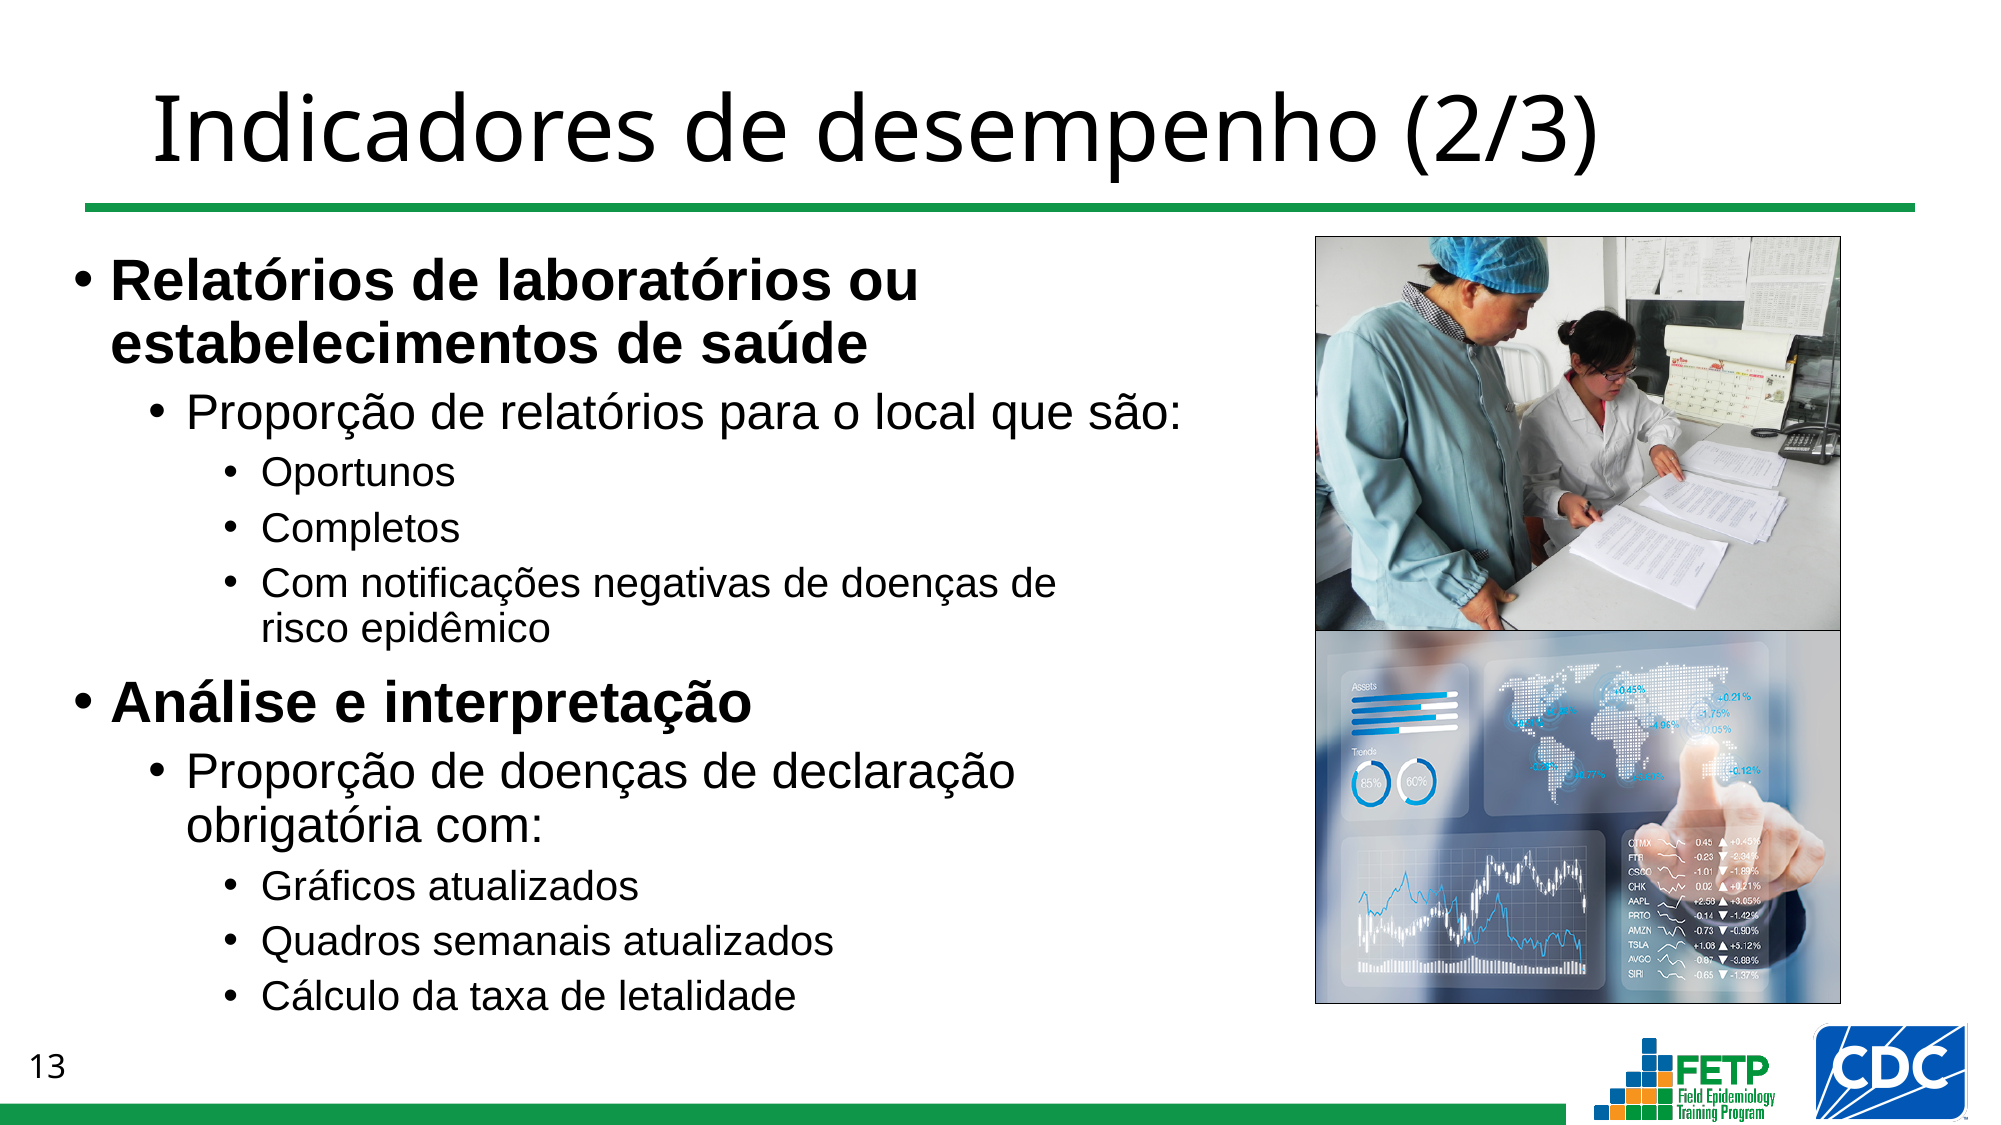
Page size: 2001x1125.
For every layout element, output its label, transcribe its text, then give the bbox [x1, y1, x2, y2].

picture [1594, 1038, 1775, 1122]
picture [1315, 236, 1841, 1004]
picture [1813, 1023, 1968, 1122]
title Indicadores de desempenho (2/3) [137, 75, 1863, 207]
text_box Relatórios de laboratórios ou estabelecimentos de saúde Proporção de relatórios para o local que são: Oportunos Completos Com notificações negativas de doenças de risco epidêmico Análise e interpretação Proporção de doenças de declaração obrigatória com: Gráficos atualizados Quadros semanais atualizados Cálculo da taxa de letalidade [58, 242, 1275, 1050]
